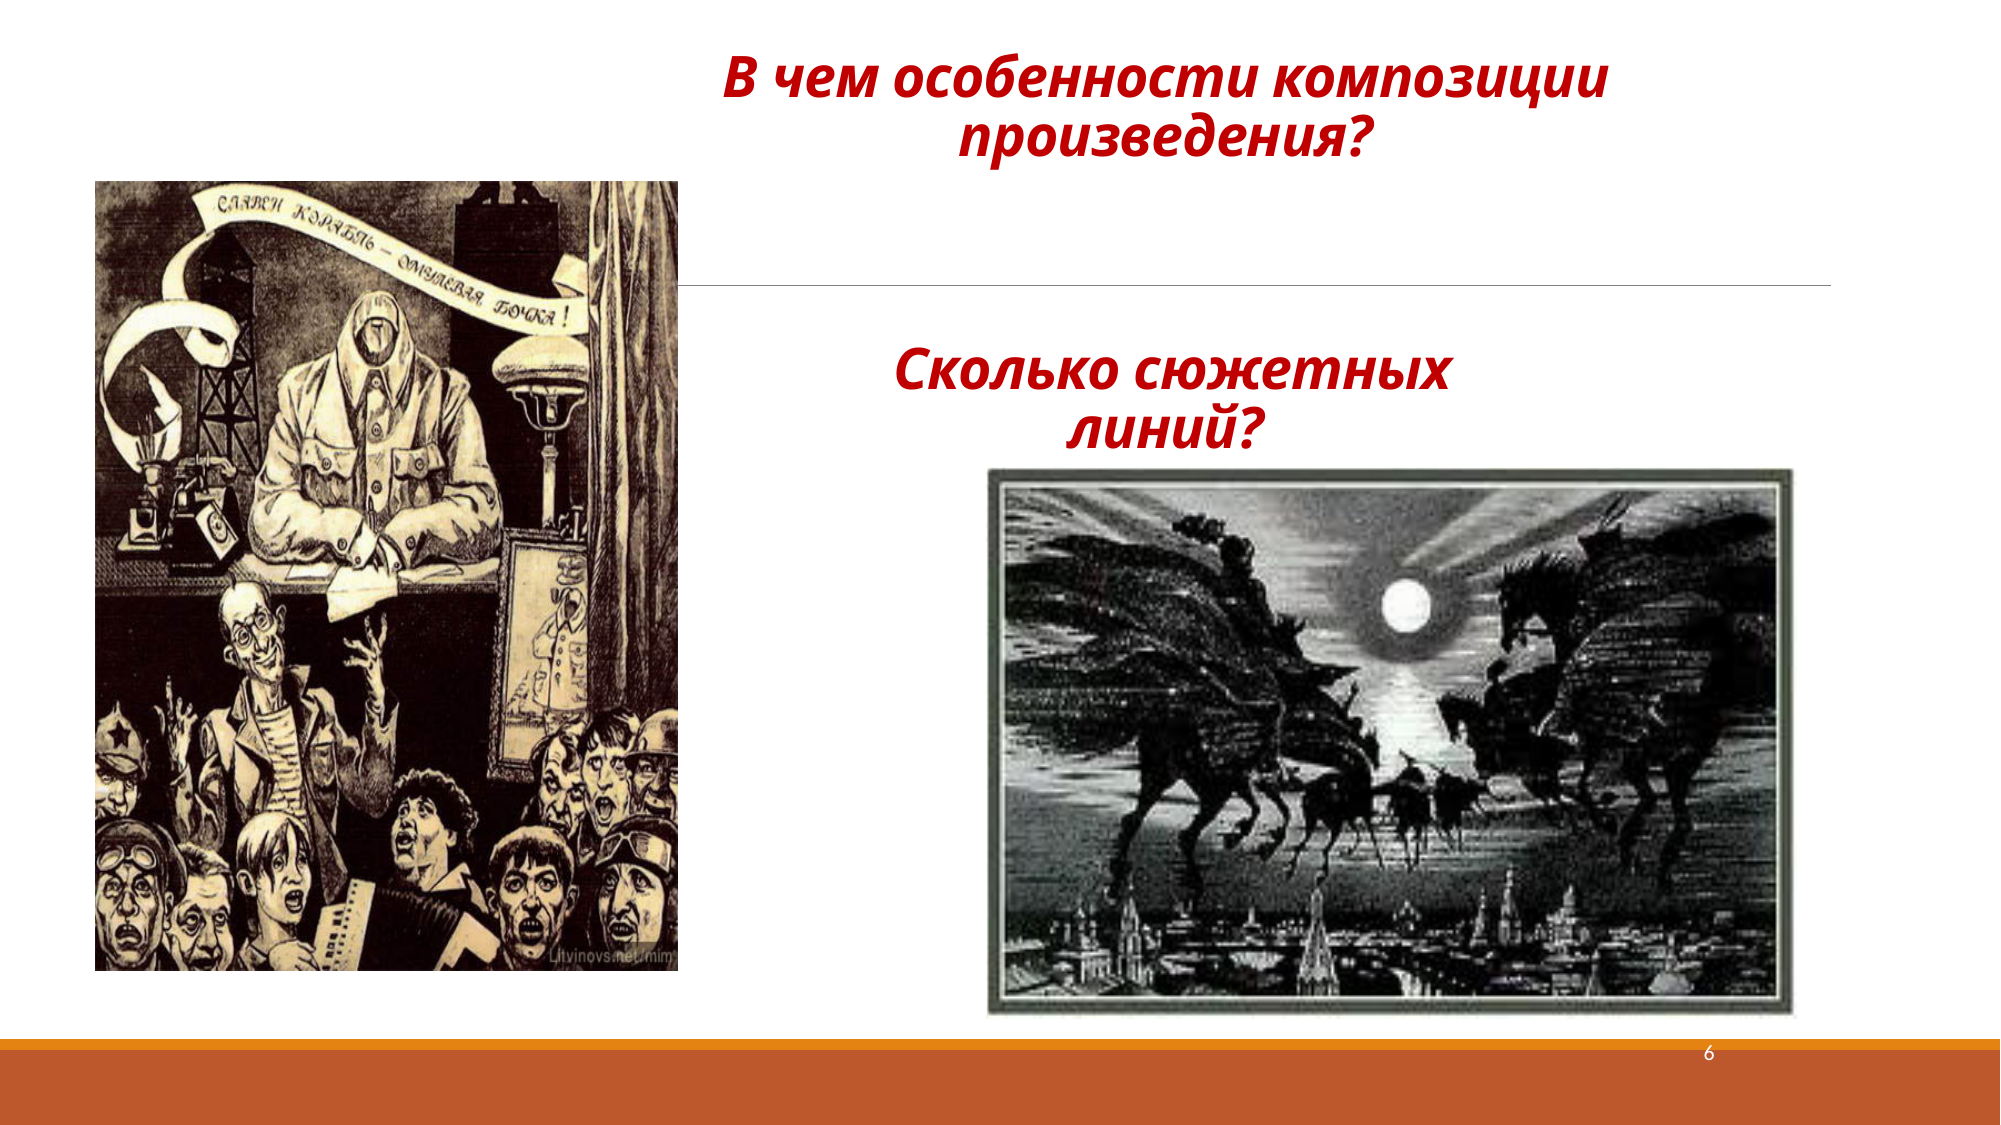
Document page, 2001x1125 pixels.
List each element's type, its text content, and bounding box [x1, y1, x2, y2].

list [95, 181, 679, 972]
title В чем особенности композиции произведения? Сколько сюжетных линий? [646, 42, 1686, 468]
picture [985, 467, 1798, 1020]
slide_number 6 [1629, 1027, 1730, 1089]
